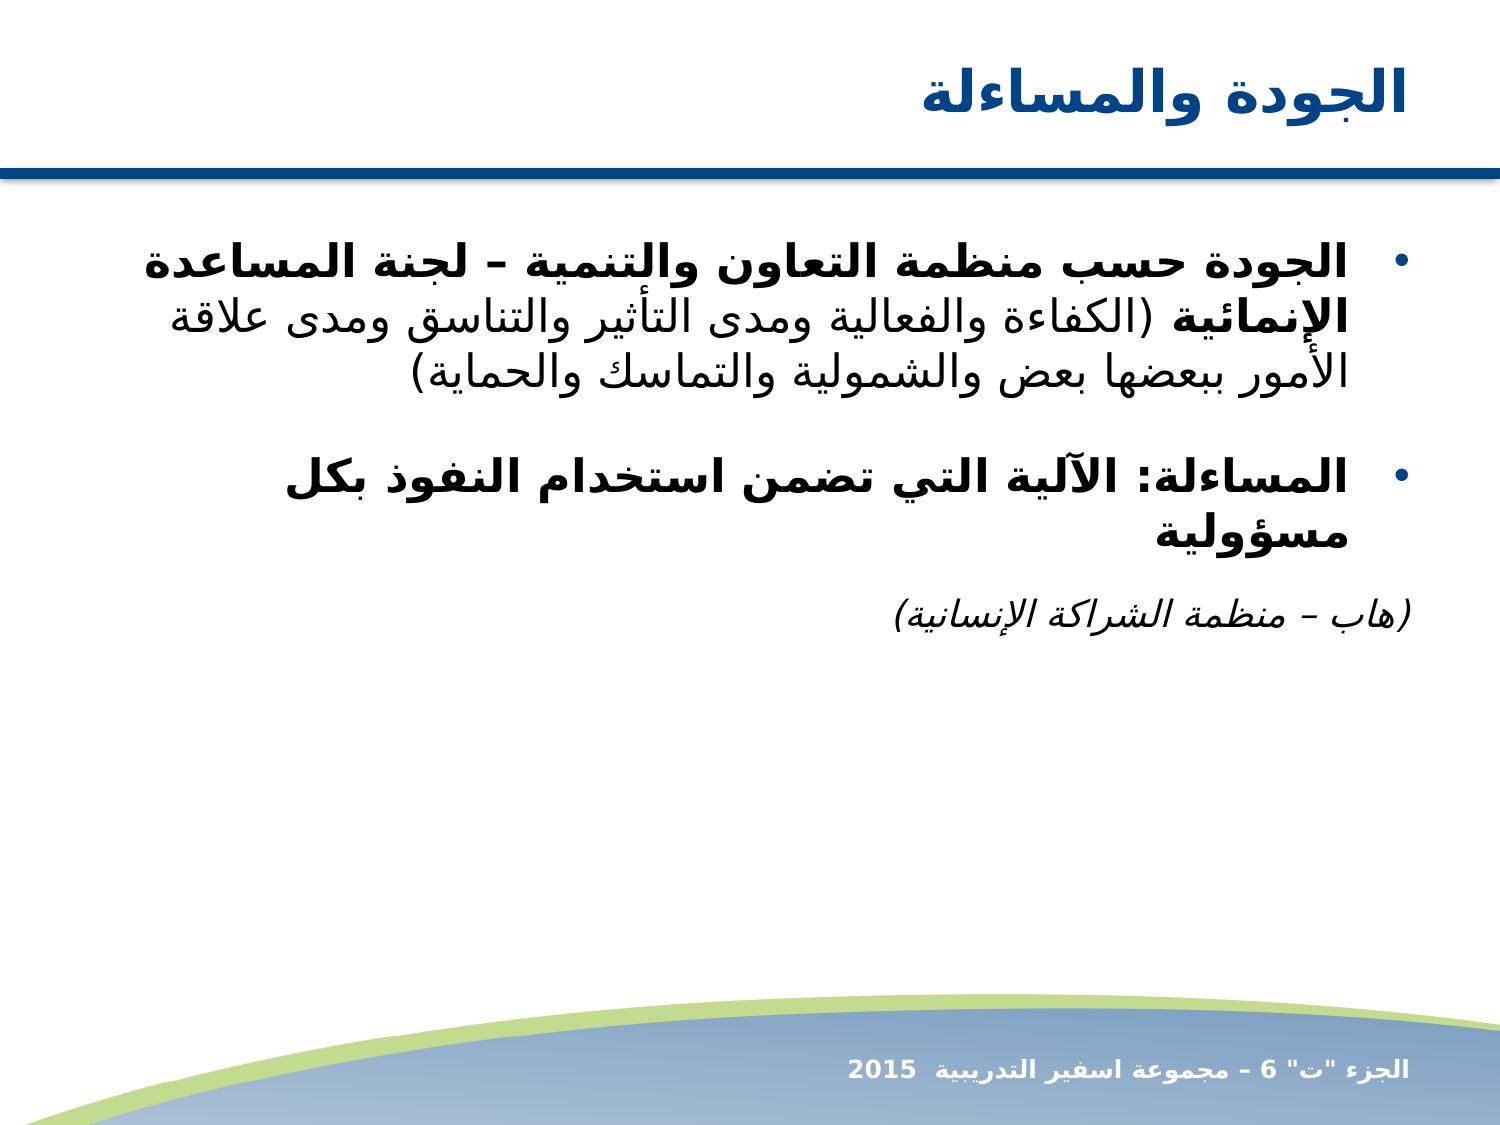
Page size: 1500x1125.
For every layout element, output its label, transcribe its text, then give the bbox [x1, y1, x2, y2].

footer الجزء "ت" 6 – مجموعة اسفير التدريبية 2015 [537, 1038, 1425, 1099]
title الجودة والمساءلة [75, 0, 1425, 178]
picture [0, 992, 1500, 1125]
list الجودة حسب منظمة التعاون والتنمية – لجنة المساعدة الإنمائية (الكفاءة والفعالية ومدى التأثير والتناسق ومدى علاقة الأمور ببعضها بعض والشمولية والتماسك والحماية) المساءلة: الآلية التي تضمن استخدام النفوذ بكل مسؤولية (هاب – منظمة الشراكة الإنسانية) [75, 224, 1425, 1010]
